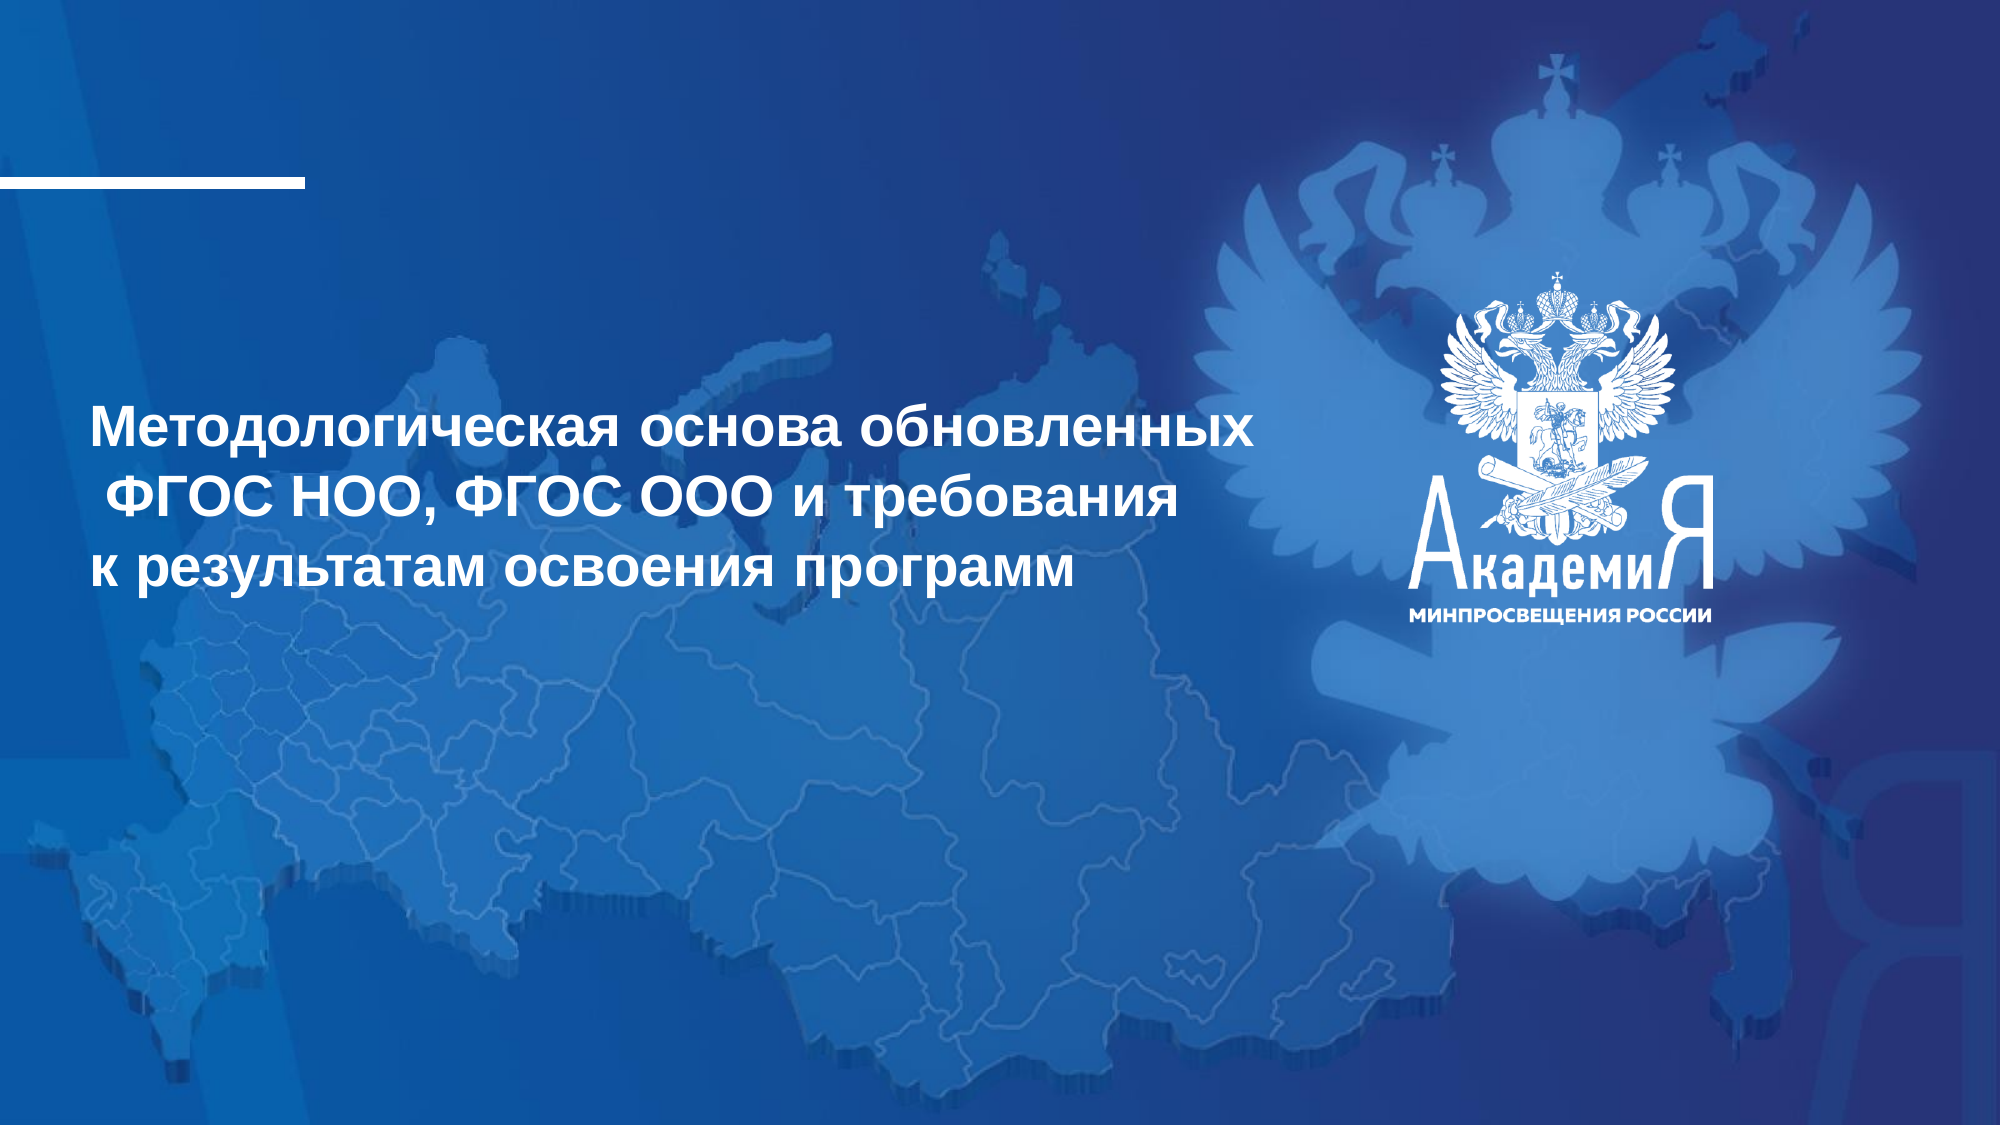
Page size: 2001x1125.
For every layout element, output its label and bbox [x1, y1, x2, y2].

text_box [0, 0, 2000, 1125]
